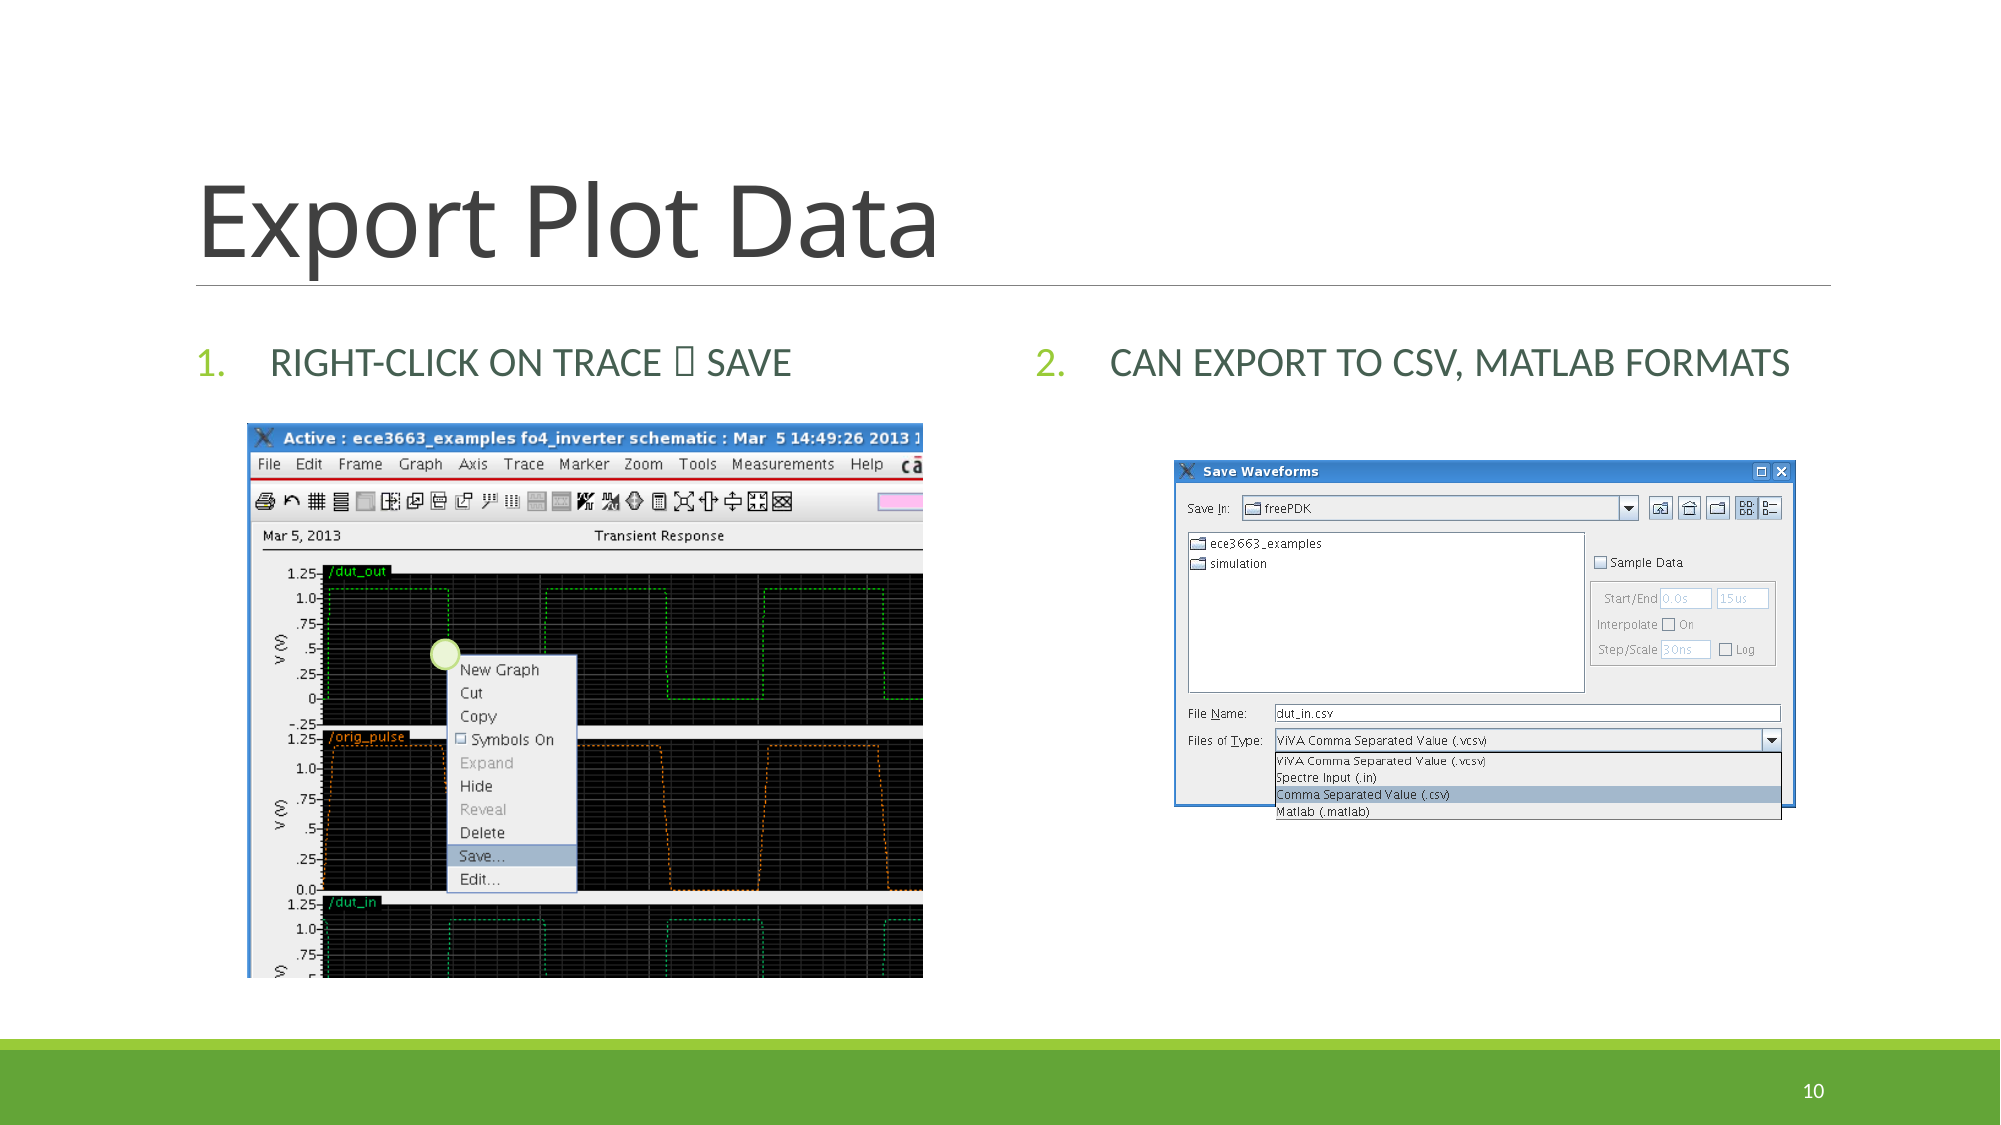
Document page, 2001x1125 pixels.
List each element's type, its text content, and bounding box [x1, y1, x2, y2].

slide_number 10 [1624, 1059, 1840, 1120]
list Can export to csv, matlab formats [1020, 302, 1830, 424]
list RIGHT-CLICK ON TRACE  SAVE [180, 302, 990, 424]
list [246, 423, 924, 979]
title Export Plot Data [180, 47, 1830, 285]
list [1173, 459, 1796, 820]
